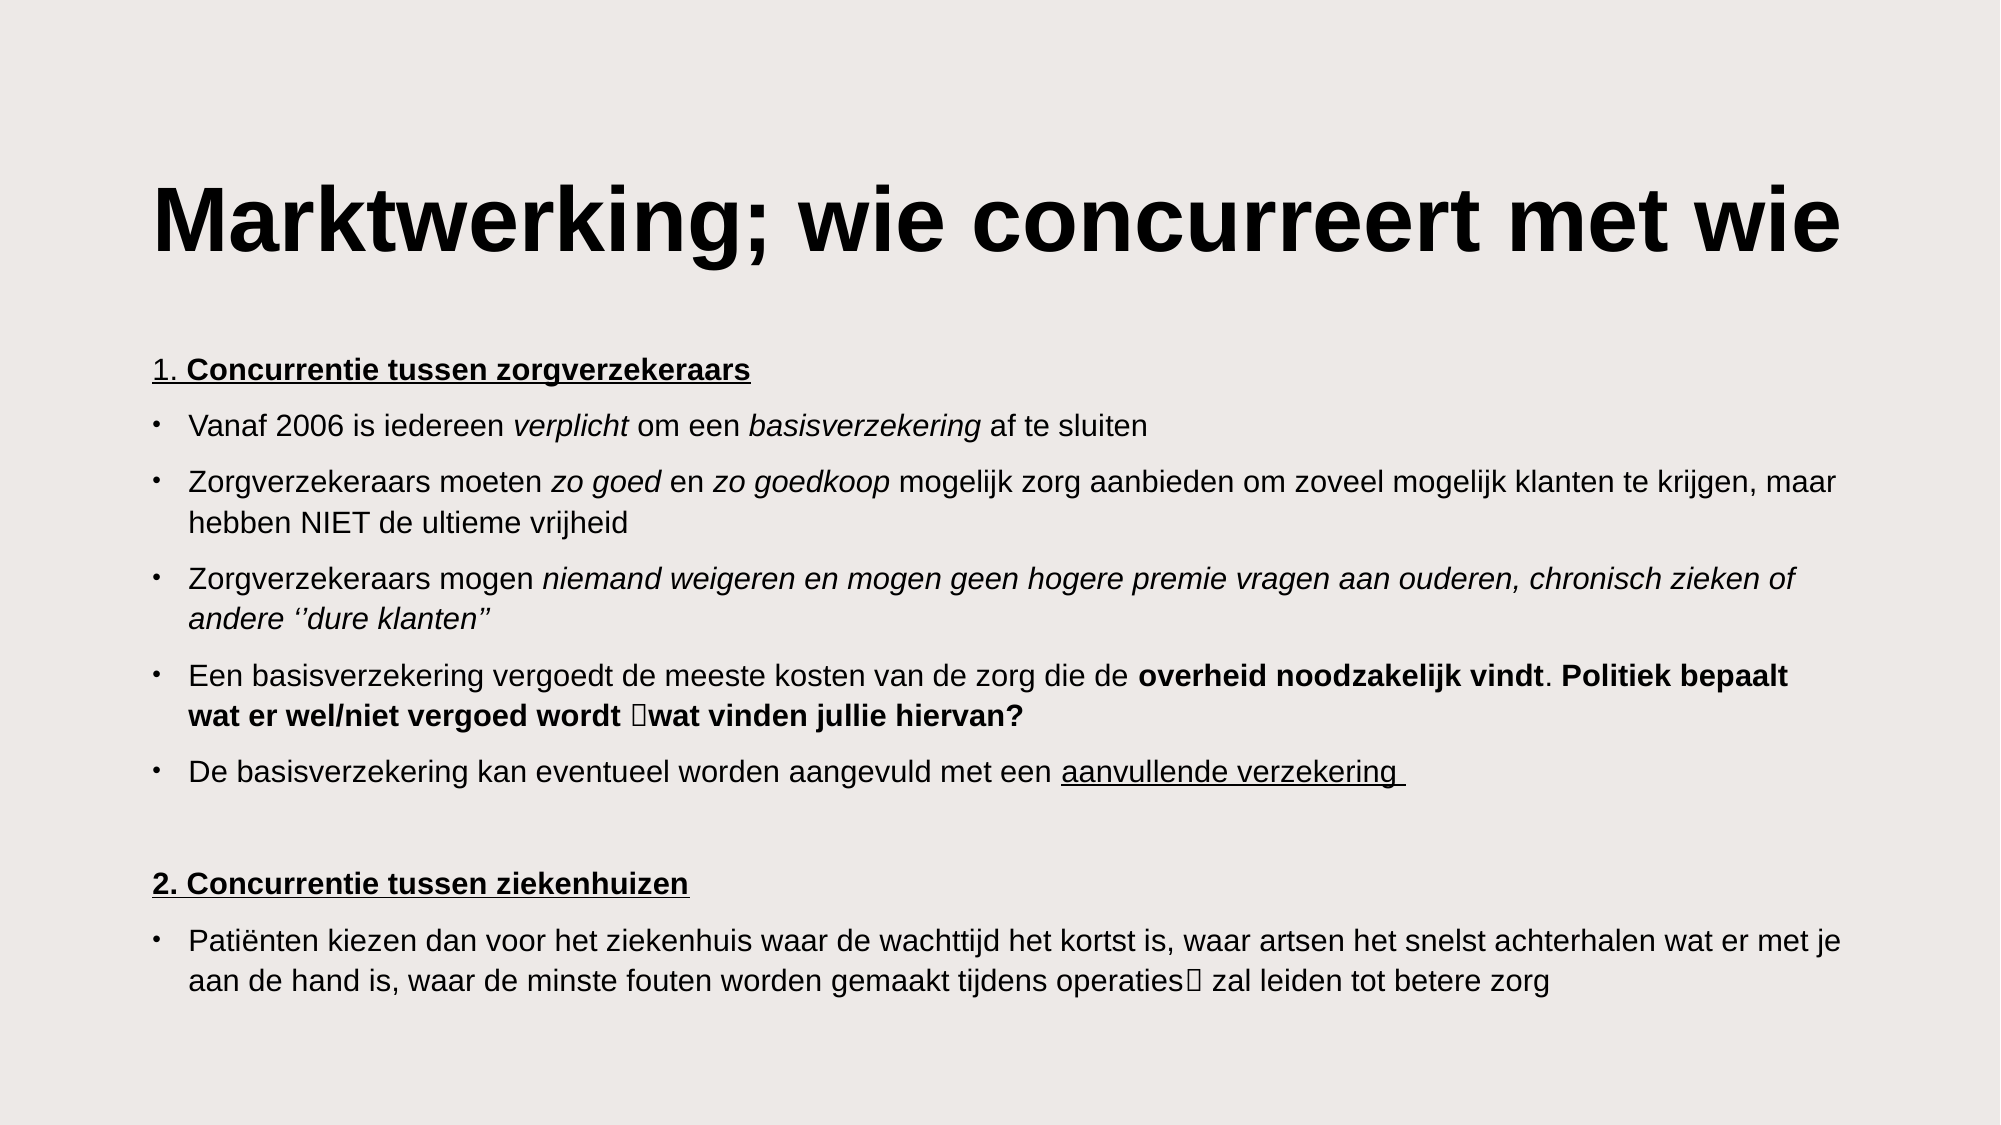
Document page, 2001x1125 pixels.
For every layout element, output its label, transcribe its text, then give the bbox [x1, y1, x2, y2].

title Marktwerking; wie concurreert met wie [137, 95, 1863, 280]
list 1. Concurrentie tussen zorgverzekeraars Vanaf 2006 is iedereen verplicht om een basisverzekering af te sluiten Zorgverzekeraars moeten zo goed en zo goedkoop mogelijk zorg aanbieden om zoveel mogelijk klanten te krijgen, maar hebben NIET de ultieme vrijheid Zorgverzekeraars mogen niemand weigeren en mogen geen hogere premie vragen aan ouderen, chronisch zieken of andere ‘’dure klanten’’ Een basisverzekering vergoedt de meeste kosten van de zorg die de overheid noodzakelijk vindt. Politiek bepaalt wat er wel/niet vergoed wordt wat vinden jullie hiervan? De basisverzekering kan eventueel worden aangevuld met een aanvullende verzekering 2. Concurrentie tussen ziekenhuizen Patiënten kiezen dan voor het ziekenhuis waar de wachttijd het kortst is, waar artsen het snelst achterhalen wat er met je aan de hand is, waar de minste fouten worden gemaakt tijdens operaties zal leiden tot betere zorg [137, 338, 1863, 1014]
